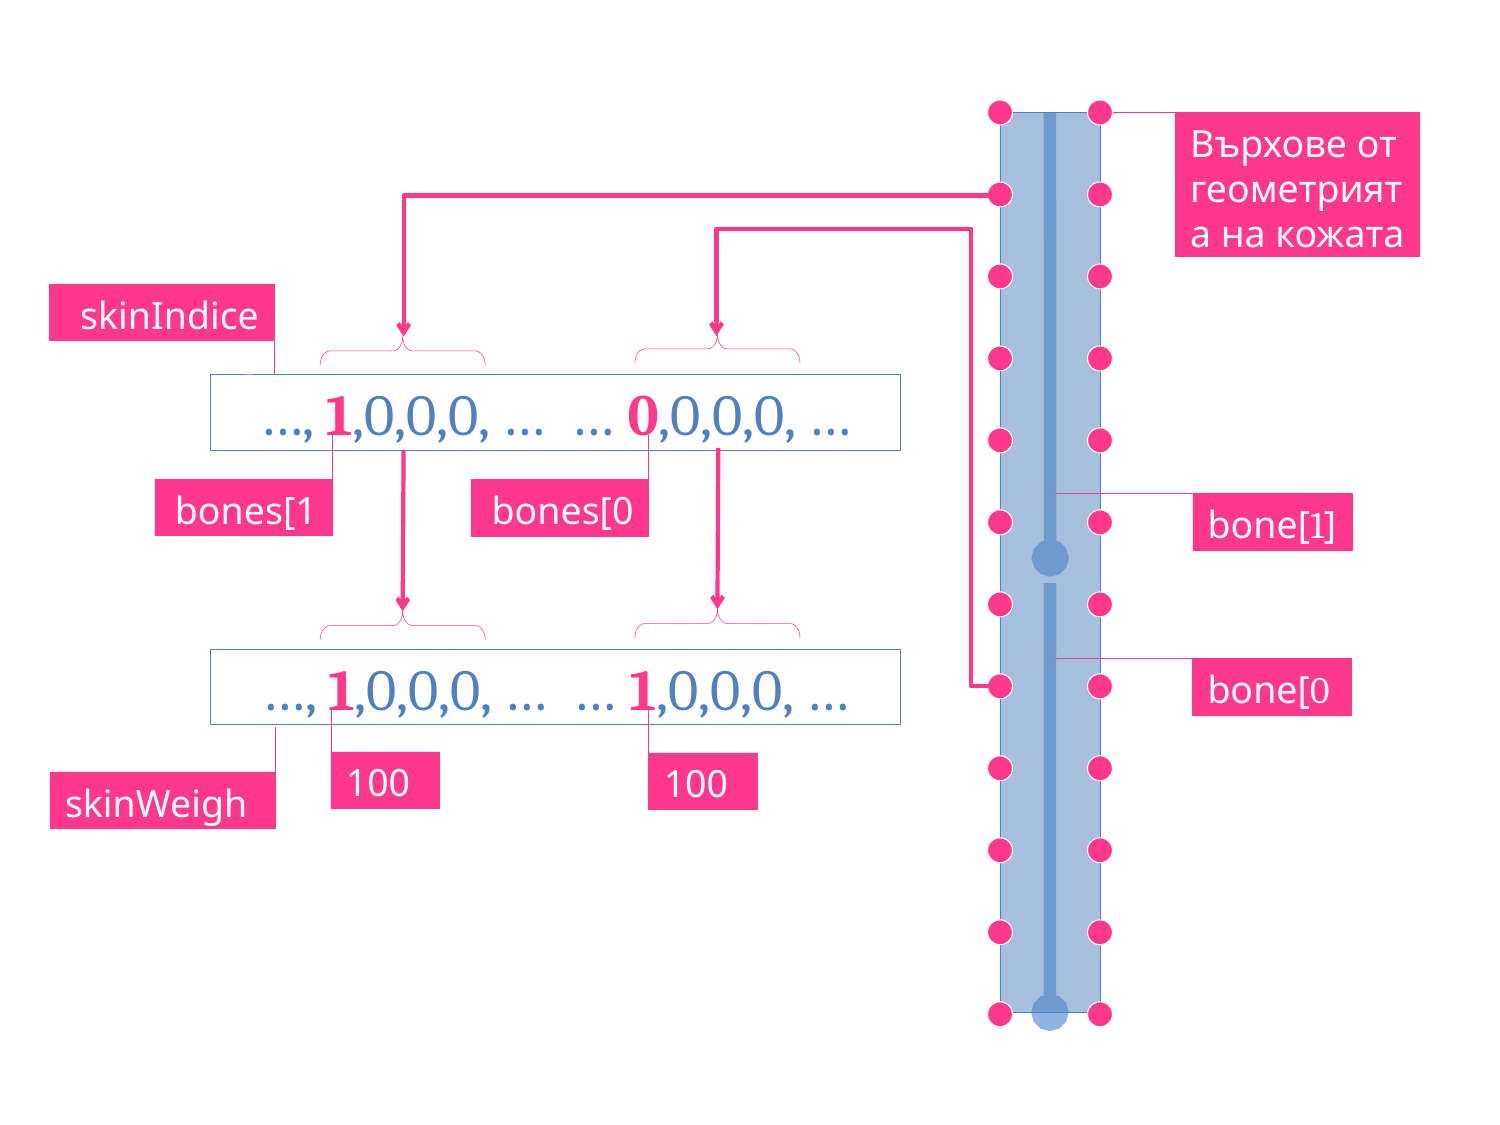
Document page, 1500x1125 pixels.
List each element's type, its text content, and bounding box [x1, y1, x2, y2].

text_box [471, 434, 649, 537]
text_box [319, 335, 487, 366]
text_box [985, 917, 1015, 947]
text_box [1085, 835, 1115, 865]
text_box [1085, 343, 1115, 374]
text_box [648, 709, 758, 810]
text_box [985, 97, 1015, 128]
text_box [1085, 999, 1115, 1029]
text_box [985, 343, 1015, 374]
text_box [49, 726, 276, 829]
text_box [1085, 589, 1115, 619]
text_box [330, 708, 440, 809]
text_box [1055, 493, 1353, 551]
text_box [985, 425, 1015, 455]
text_box [985, 589, 1015, 619]
text_box …, 1,0,0,0, … … 0,0,0,0, … [208, 372, 807, 452]
text_box [634, 337, 737, 364]
text_box [634, 614, 801, 638]
text_box [396, 193, 1000, 337]
text_box [319, 618, 487, 640]
text_box [1085, 917, 1115, 947]
text_box [1085, 753, 1115, 783]
text_box [709, 227, 973, 560]
text_box [985, 671, 1015, 701]
text_box [903, 572, 995, 688]
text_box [48, 283, 275, 375]
text_box [1085, 180, 1099, 209]
text_box [985, 261, 1015, 292]
text_box [1085, 261, 1115, 292]
text_box [1085, 97, 1115, 127]
text_box [985, 753, 1015, 783]
text_box [985, 999, 1015, 1029]
text_box [985, 179, 1015, 210]
text_box …, 1,0,0,0, … … 1,0,0,0, … [208, 647, 902, 727]
text_box [985, 835, 1015, 865]
text_box [985, 507, 1015, 537]
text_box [1054, 658, 1352, 716]
text_box [998, 110, 1102, 560]
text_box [154, 433, 333, 536]
text_box [1085, 425, 1115, 455]
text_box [1104, 112, 1420, 257]
text_box [998, 572, 1102, 1014]
